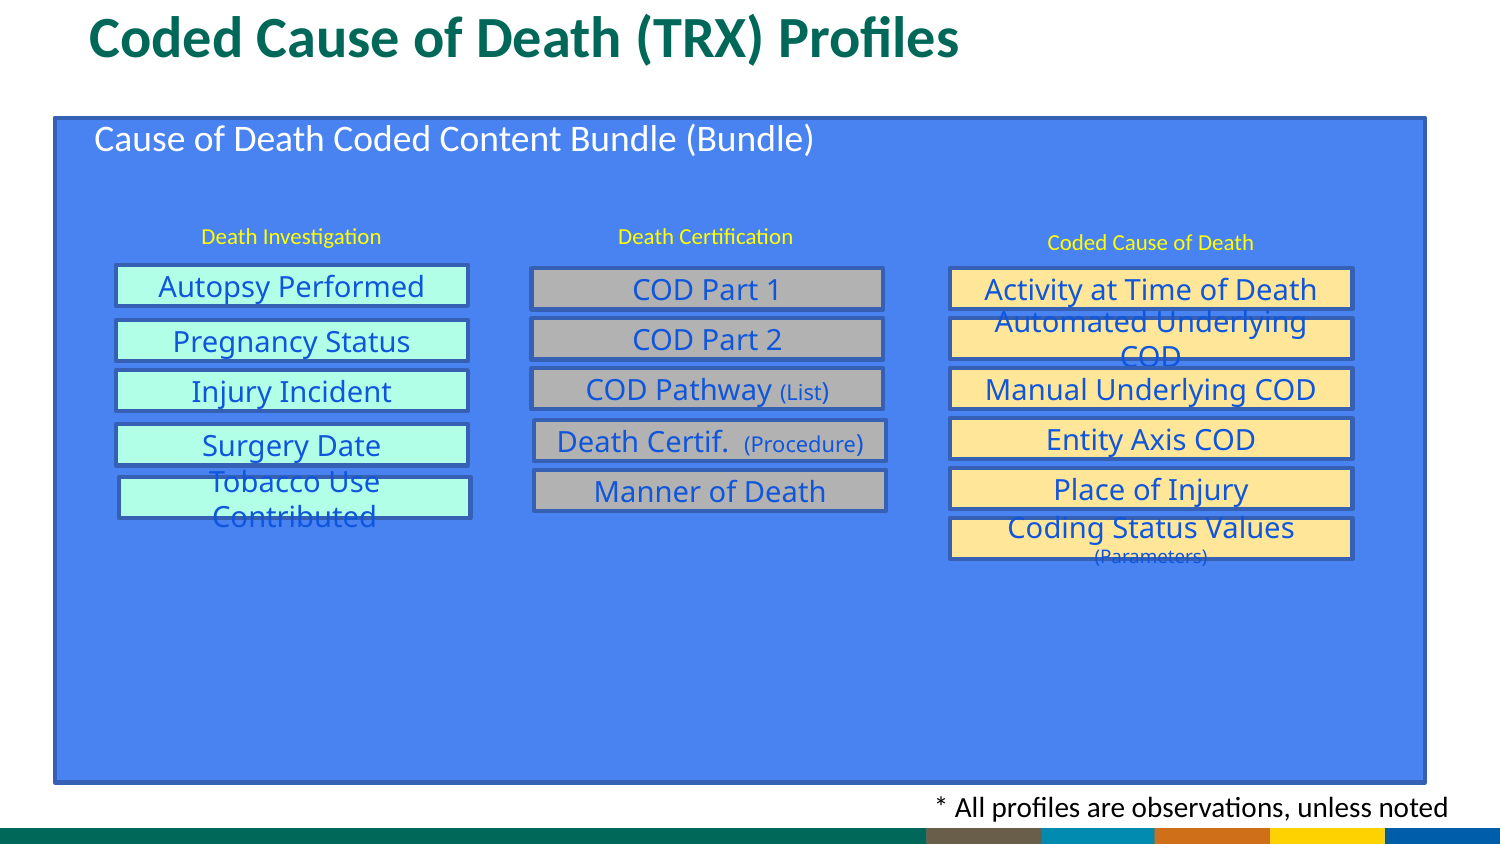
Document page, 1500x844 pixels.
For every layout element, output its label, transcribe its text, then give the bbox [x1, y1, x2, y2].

text_box Coding Status Values (Parameters) [948, 516, 1355, 561]
text_box COD Part 1 [529, 266, 885, 312]
text_box Pregnancy Status [114, 318, 470, 363]
picture [0, 828, 1042, 844]
text_box Activity at Time of Death [948, 266, 1355, 311]
text_box * All profiles are observations, unless noted [919, 781, 1464, 831]
title Coded Cause of Death (TRX) Profiles [75, 0, 1425, 77]
text_box COD Part 2 [529, 316, 885, 362]
text_box Coded Cause of Death [1032, 220, 1270, 263]
text_box Injury Incident [114, 368, 470, 413]
text_box Death Investigation [186, 214, 397, 257]
text_box [53, 116, 1427, 785]
picture [1154, 828, 1500, 844]
text_box Place of Injury [948, 466, 1355, 511]
text_box Entity Axis COD [948, 416, 1355, 461]
text_box Death Certification [603, 214, 809, 257]
text_box Autopsy Performed [114, 263, 470, 308]
text_box Surgery Date [114, 422, 470, 468]
text_box Cause of Death Coded Content Bundle (Bundle) [79, 106, 831, 167]
text_box Manner of Death [532, 468, 888, 513]
text_box Tobacco Use Contributed [117, 475, 473, 520]
text_box COD Pathway (List) [529, 366, 885, 411]
text_box Automated Underlying COD [948, 316, 1355, 361]
text_box Manual Underlying COD [948, 366, 1355, 411]
text_box Death Certif. (Procedure) [532, 418, 888, 463]
